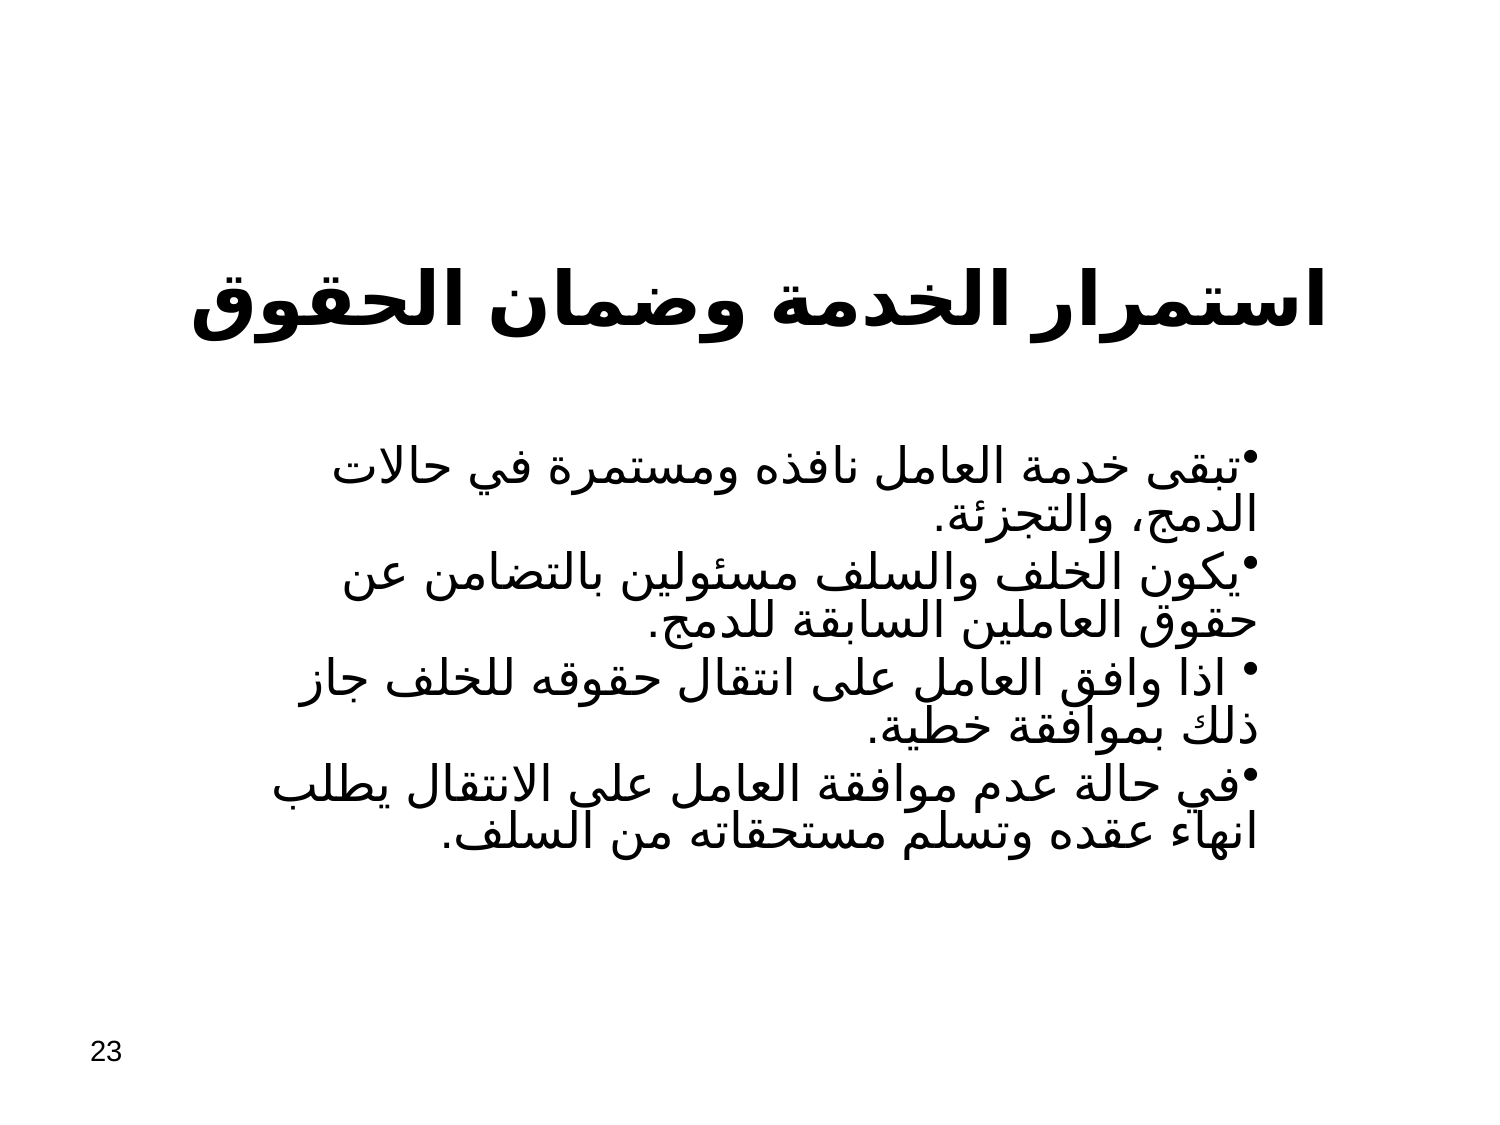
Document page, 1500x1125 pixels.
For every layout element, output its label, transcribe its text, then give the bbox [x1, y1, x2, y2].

slide_number 23 [74, 1024, 426, 1103]
title استمرار الخدمة وضمان الحقوق [112, 174, 1388, 417]
subtitle تبقى خدمة العامل نافذه ومستمرة في حالات الدمج، والتجزئة. يكون الخلف والسلف مسئولين بالتضامن عن حقوق العاملين السابقة للدمج. اذا وافق العامل على انتقال حقوقه للخلف جاز ذلك بموافقة خطية. في حالة عدم موافقة العامل على الانتقال يطلب انهاء عقده وتسلم مستحقاته من السلف. [224, 437, 1276, 938]
